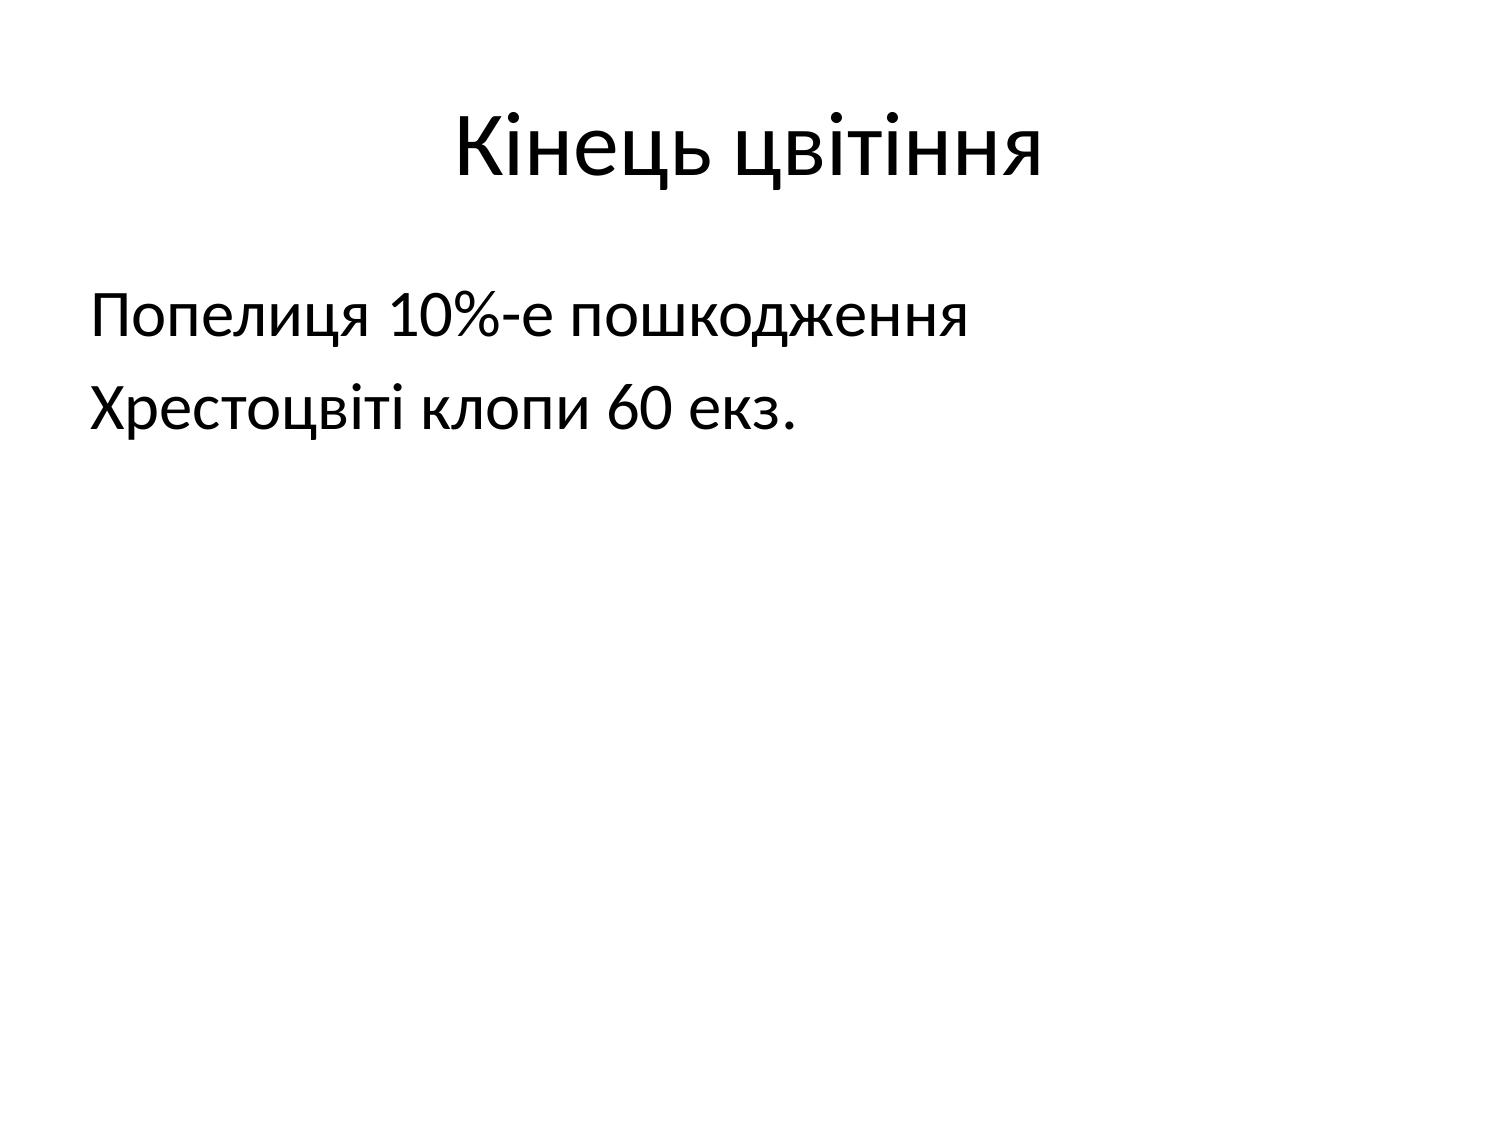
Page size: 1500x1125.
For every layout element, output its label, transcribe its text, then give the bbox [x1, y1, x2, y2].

list Попелиця 10%-е пошкодження Хрестоцвіті клопи 60 екз. [75, 262, 1425, 1005]
title Кінець цвітіння [75, 45, 1425, 233]
